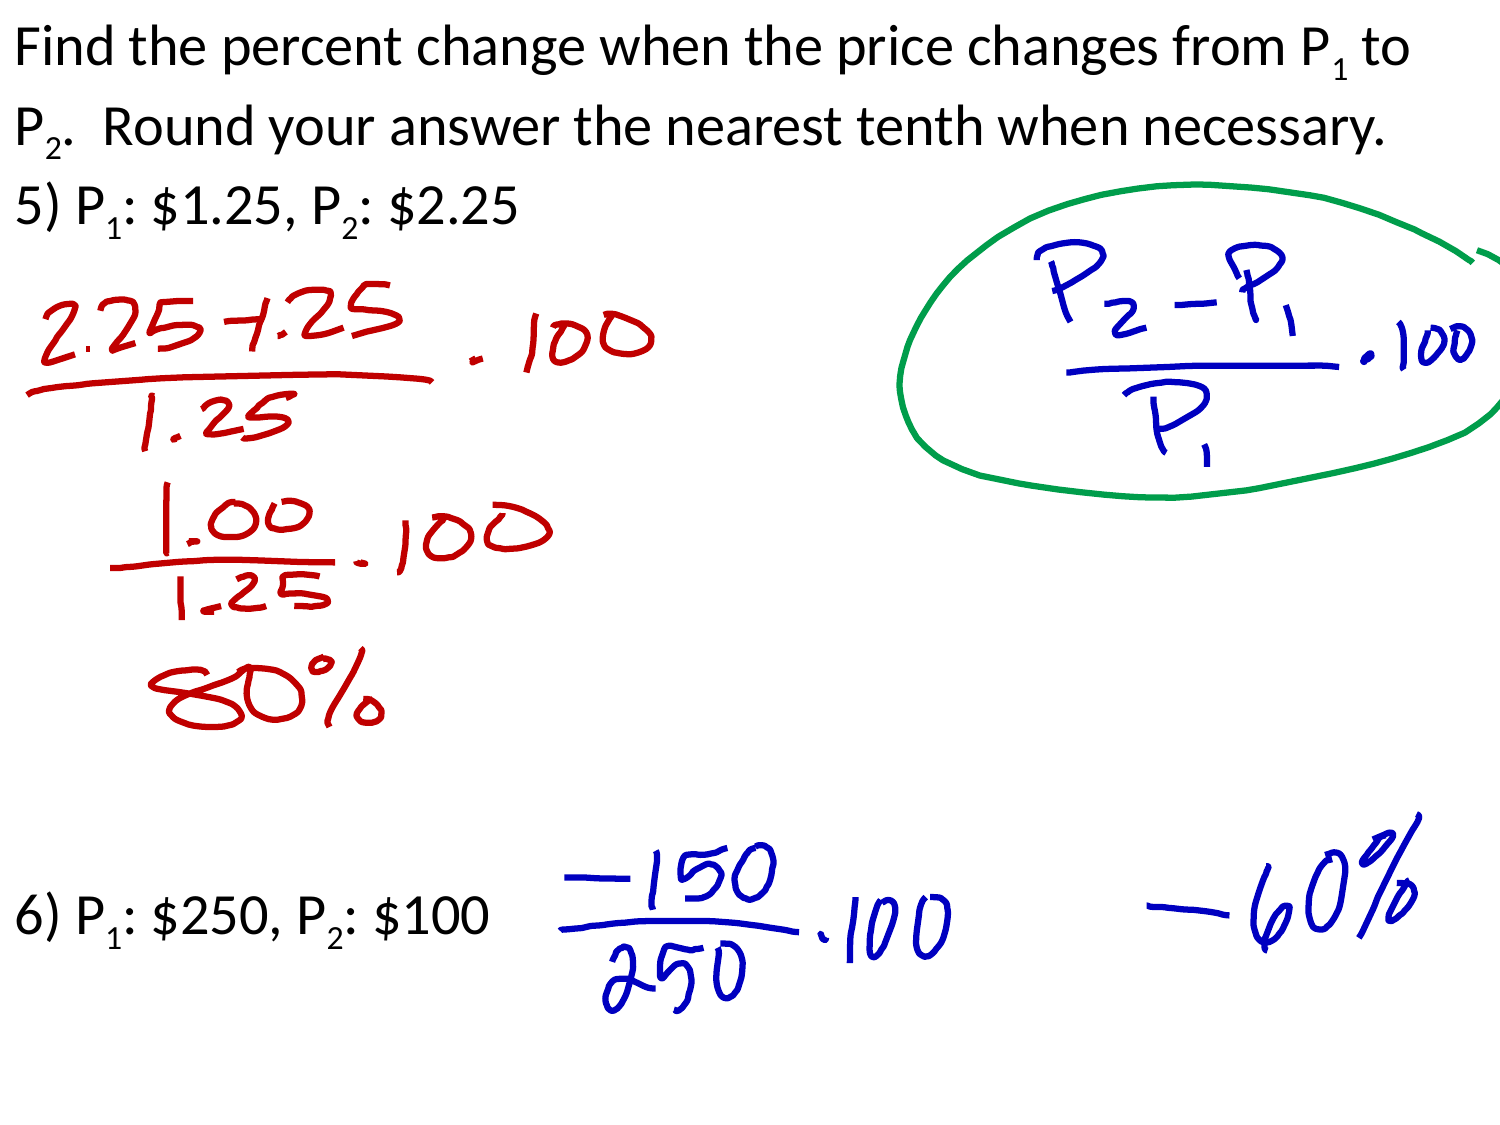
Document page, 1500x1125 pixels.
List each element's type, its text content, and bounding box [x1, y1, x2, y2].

text_box [733, 844, 775, 901]
text_box [148, 300, 202, 350]
text_box [43, 303, 77, 364]
text_box [349, 283, 401, 337]
text_box [223, 318, 260, 323]
text_box [99, 298, 137, 352]
text_box [396, 520, 408, 574]
text_box [425, 515, 473, 560]
text_box [849, 897, 857, 964]
text_box [715, 942, 744, 1000]
text_box [355, 698, 383, 724]
text_box [172, 435, 181, 441]
text_box [915, 896, 949, 958]
text_box [659, 945, 704, 1012]
text_box [326, 647, 364, 728]
text_box [277, 331, 287, 337]
text_box [241, 393, 296, 440]
text_box [564, 876, 631, 880]
text_box [1307, 851, 1347, 931]
text_box [1361, 831, 1394, 866]
text_box [819, 933, 827, 941]
text_box [525, 313, 537, 373]
text_box [355, 560, 367, 565]
text_box [202, 605, 222, 613]
text_box [679, 847, 728, 900]
text_box [179, 576, 183, 621]
text_box [286, 288, 344, 337]
text_box [201, 398, 244, 436]
text_box [1146, 904, 1230, 917]
text_box [898, 183, 1500, 499]
text_box [251, 297, 269, 352]
text_box [150, 666, 304, 728]
text_box [559, 920, 800, 933]
text_box [551, 321, 589, 364]
text_box [26, 373, 433, 396]
text_box [110, 558, 336, 569]
text_box [1252, 865, 1291, 952]
text_box [230, 574, 267, 610]
text_box [267, 499, 311, 531]
text_box [868, 899, 897, 958]
text_box [143, 394, 154, 452]
text_box [601, 312, 653, 355]
text_box Find the percent change when the price changes from P1 to P2. Round your answer the nearest tenth when necessary. 5) P1: $1.25, P2: $2.25 6) P1: $250, P2: $100 [0, 0, 1500, 964]
text_box [604, 945, 656, 1012]
text_box [165, 482, 169, 555]
text_box [485, 504, 551, 550]
text_box [1358, 813, 1420, 939]
text_box [210, 501, 258, 538]
text_box [279, 573, 329, 608]
text_box [650, 850, 658, 910]
text_box [470, 356, 483, 364]
text_box [1387, 879, 1416, 922]
text_box [187, 540, 199, 545]
text_box [310, 655, 333, 673]
